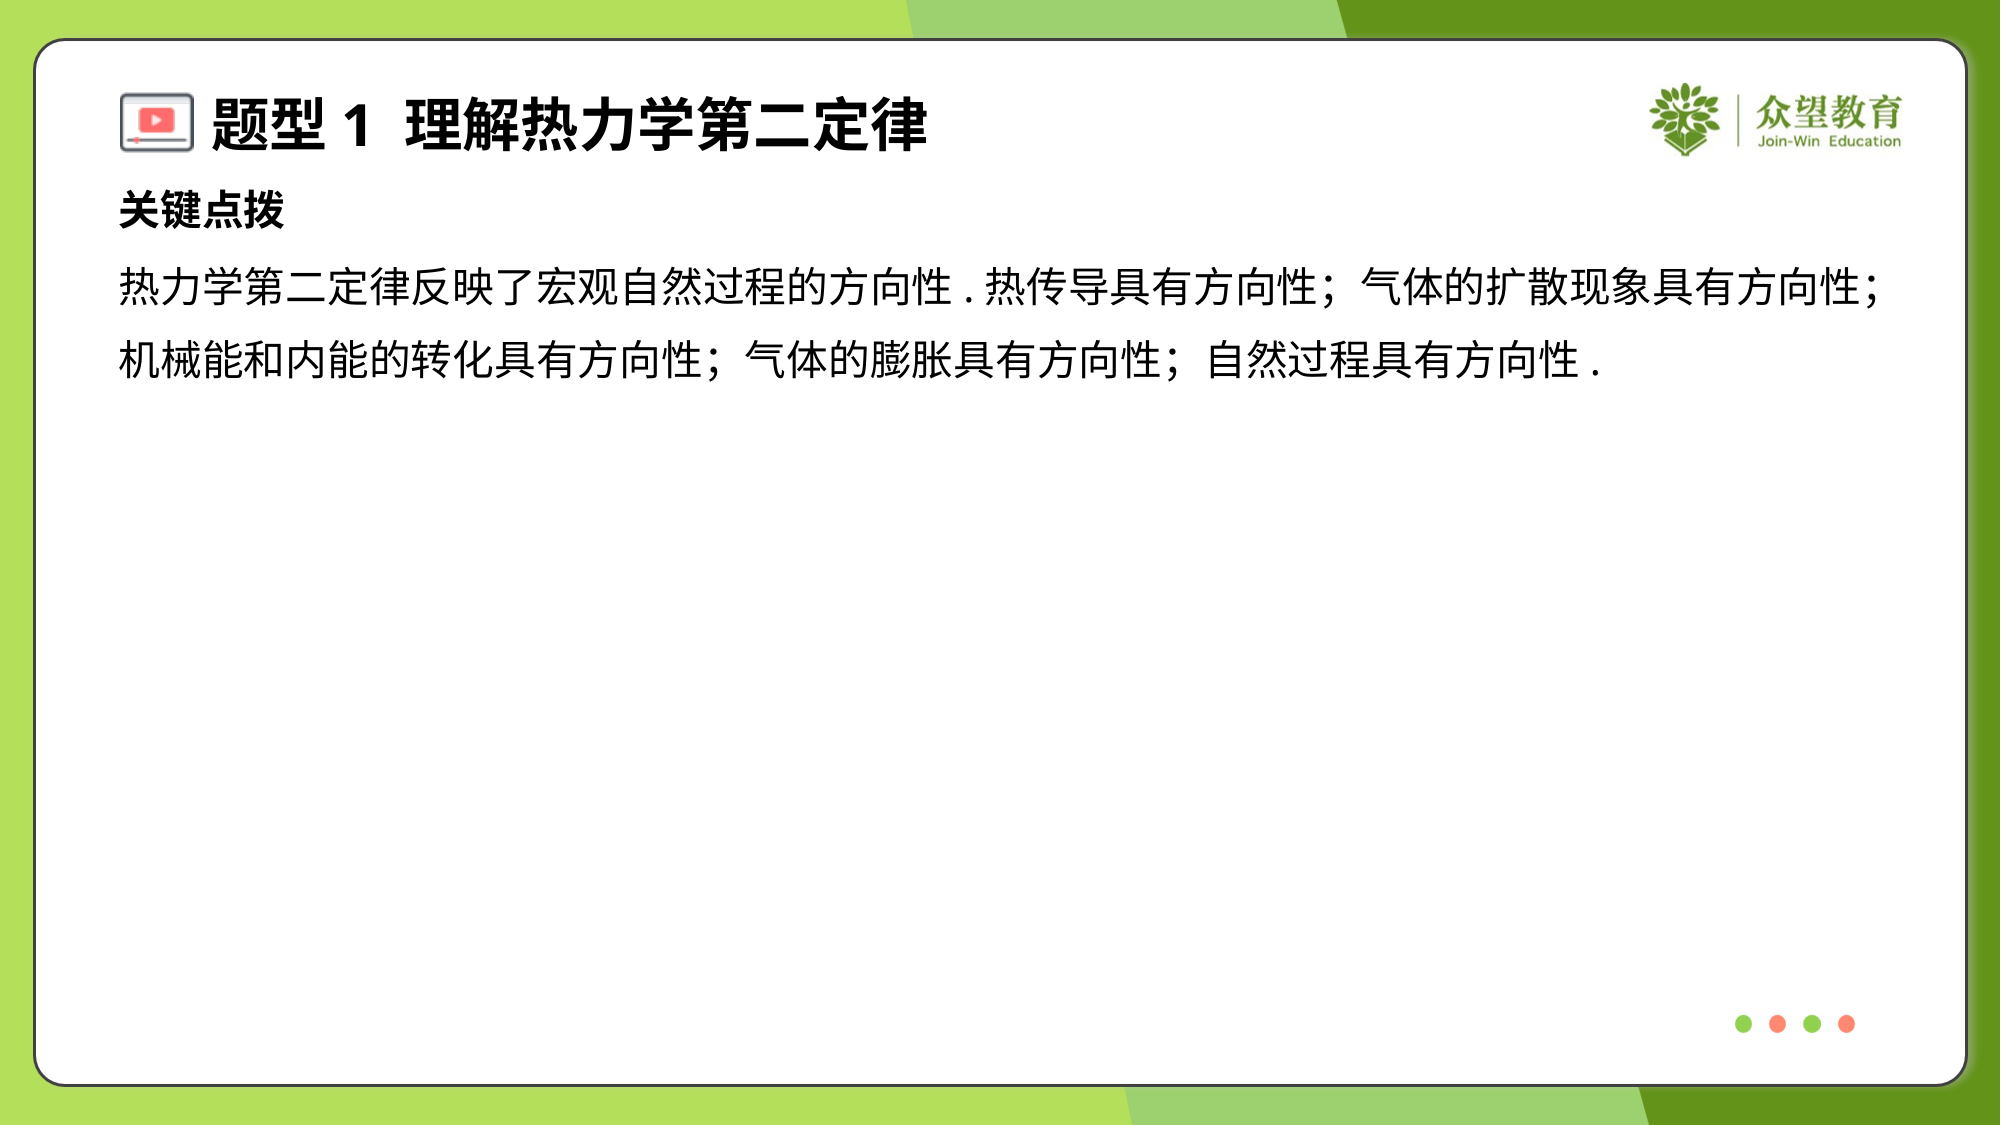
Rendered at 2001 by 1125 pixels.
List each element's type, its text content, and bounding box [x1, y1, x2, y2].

text_box 关键点拨 热力学第二定律反映了宏观自然过程的方向性.热传导具有方向性；气体的扩散现象具有方向性； 机械能和内能的转化具有方向性；气体的膨胀具有方向性；自然过程具有方向性. [118, 158, 1883, 377]
picture [0, 0, 2000, 1125]
